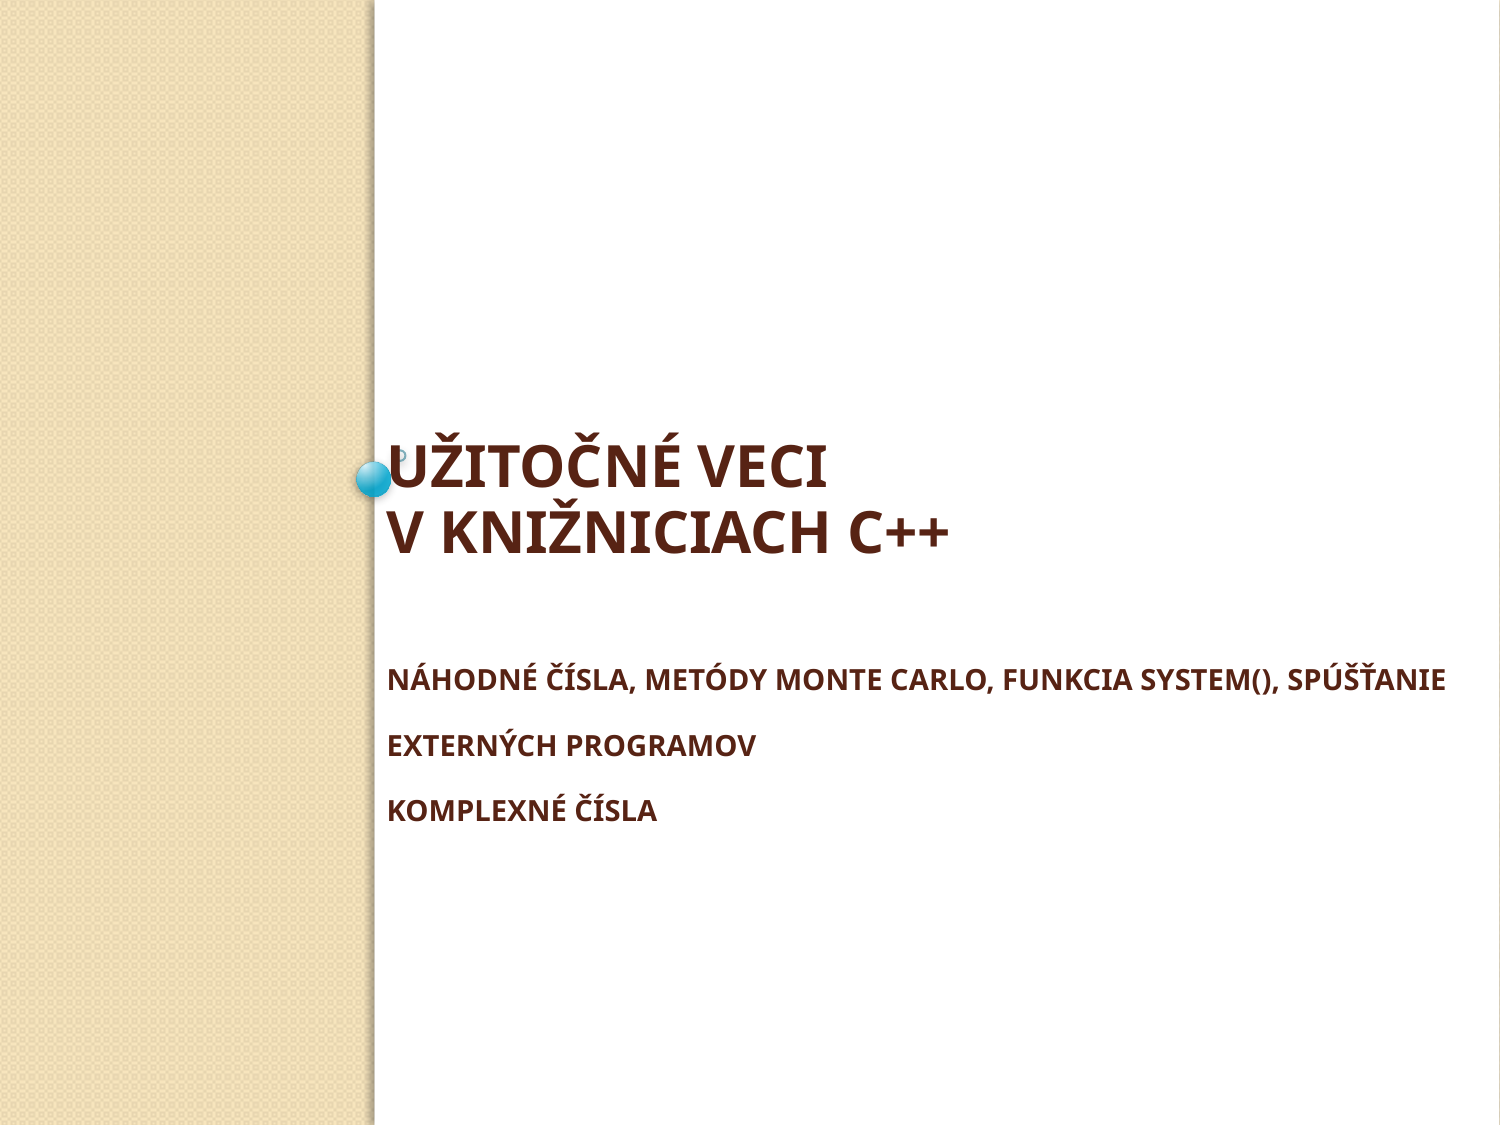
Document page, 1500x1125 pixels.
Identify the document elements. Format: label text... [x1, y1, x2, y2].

title Užitočné veci v knižniciach C++ Náhodné čísla, metódy Monte Carlo, funkcia system(), spúšťanie externých programov Komplexné čísla [371, 426, 1500, 1000]
